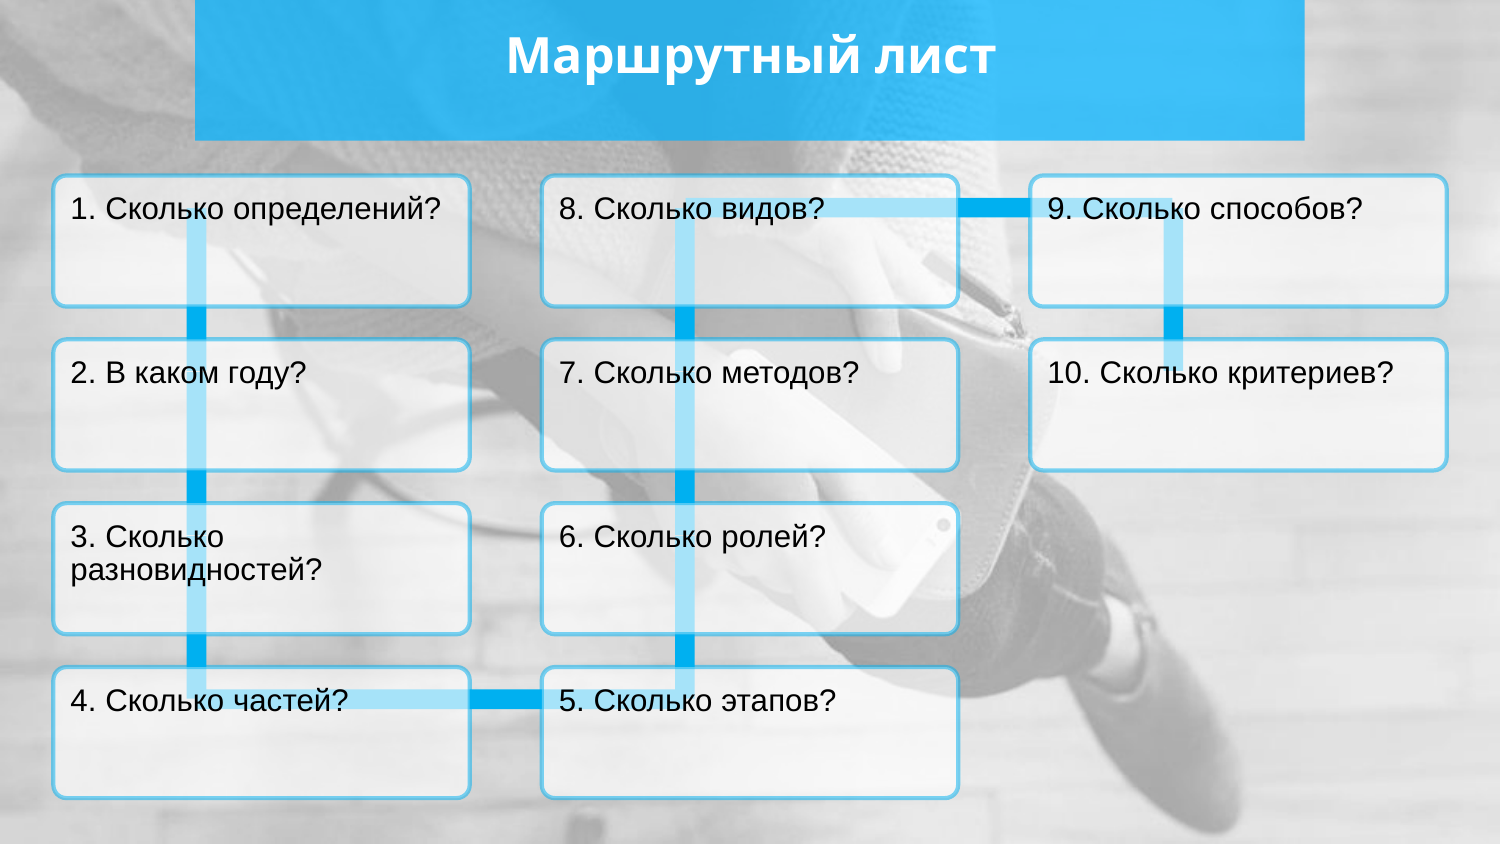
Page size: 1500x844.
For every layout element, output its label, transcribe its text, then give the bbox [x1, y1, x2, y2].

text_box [52, 161, 1448, 812]
picture [195, 0, 1305, 141]
title Маршрутный лист [196, 8, 1307, 91]
